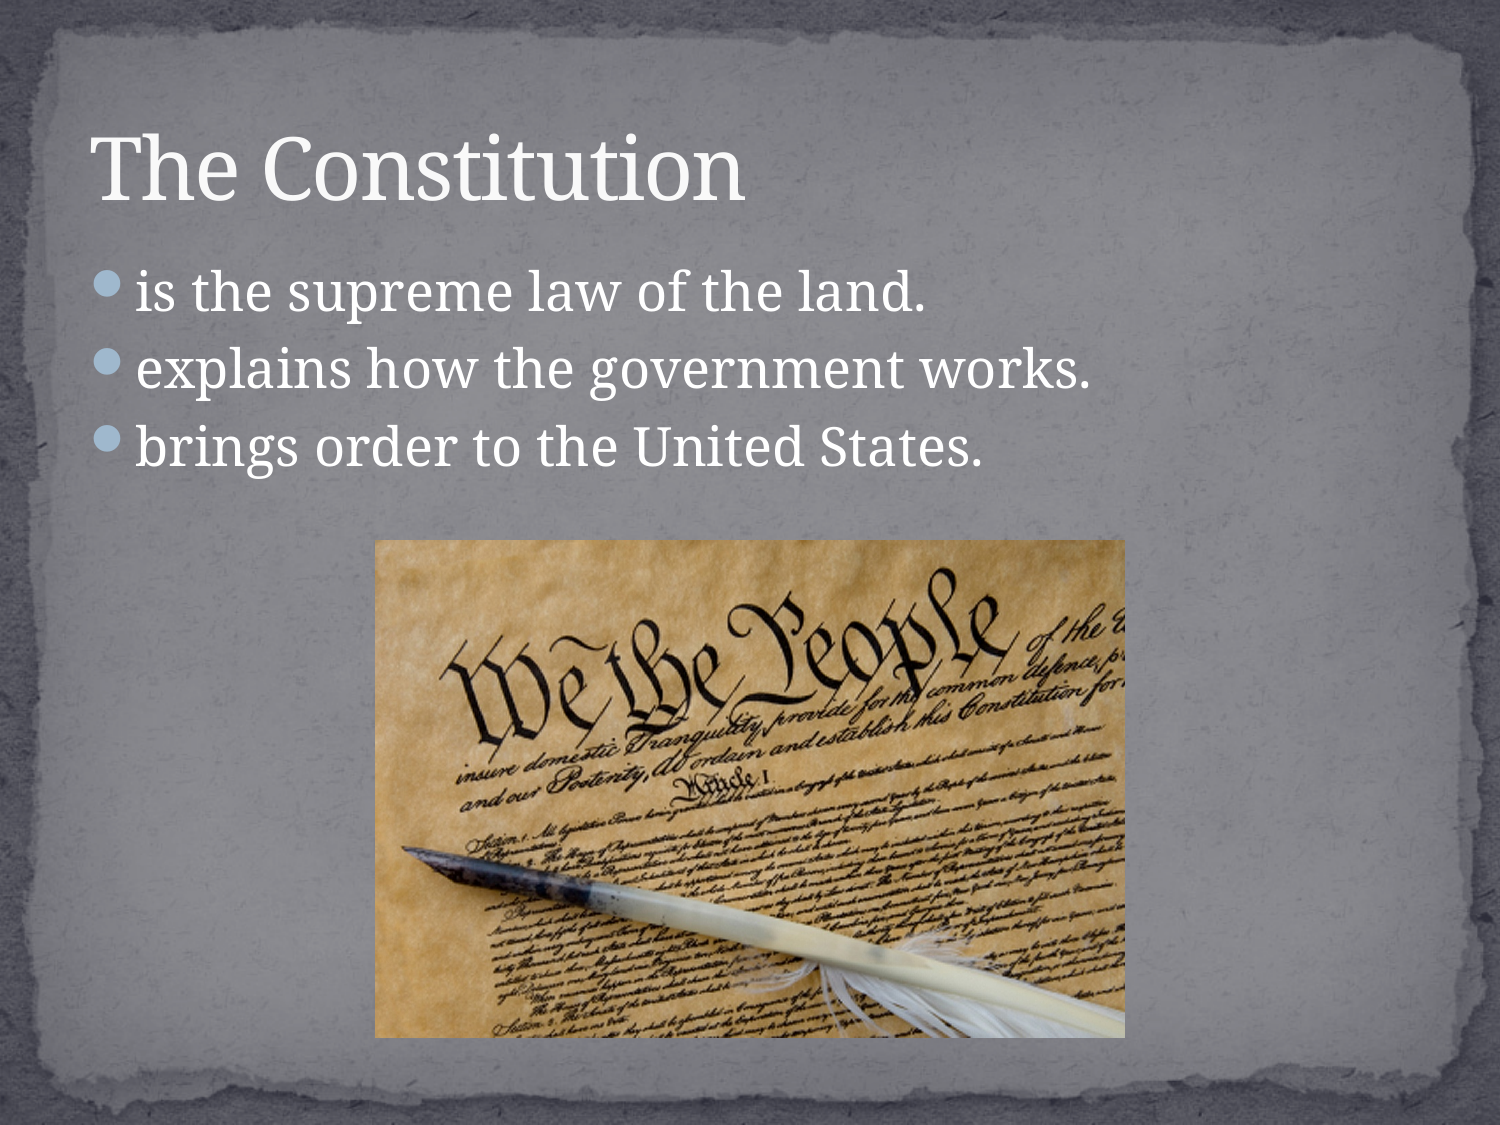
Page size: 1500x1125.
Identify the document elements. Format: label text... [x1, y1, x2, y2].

picture [375, 540, 1126, 1038]
list is the supreme law of the land. explains how the government works. brings order to the United States. [75, 249, 1425, 1000]
title The Constitution [74, 24, 1425, 225]
